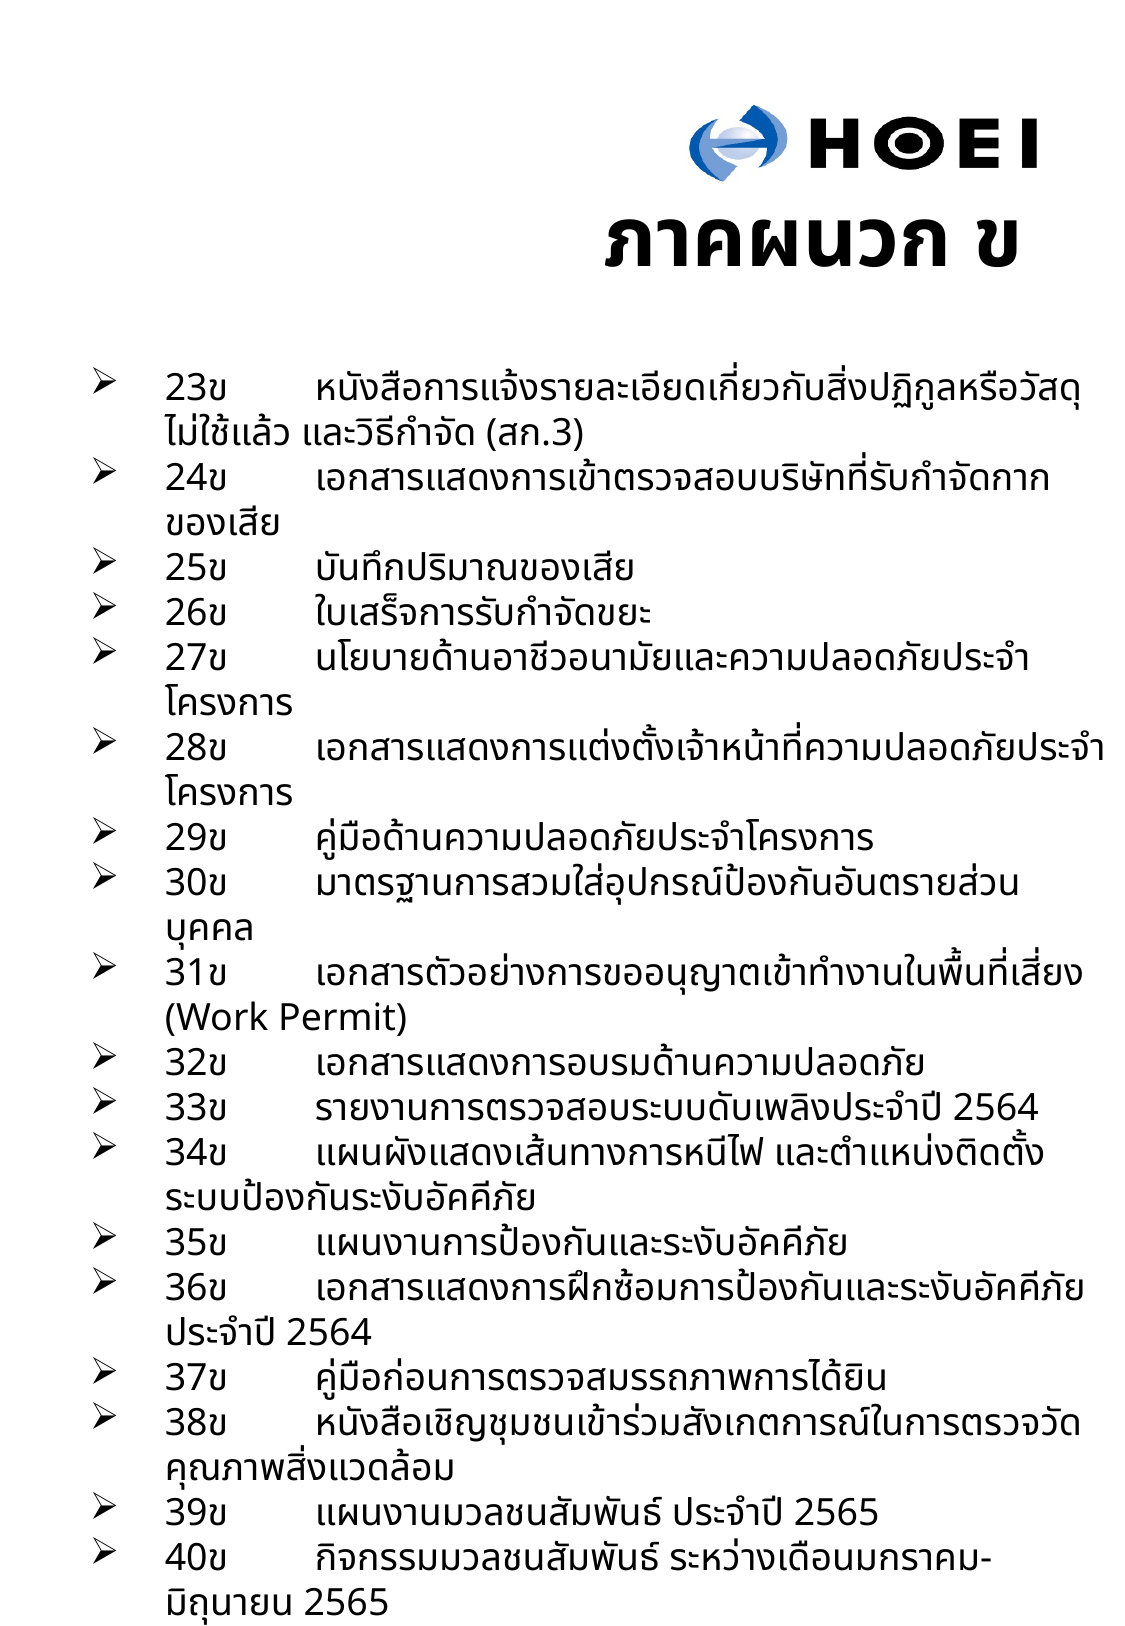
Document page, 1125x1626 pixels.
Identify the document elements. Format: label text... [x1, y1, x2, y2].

text_box 23ข หนังสือการแจ้งรายละเอียดเกี่ยวกับสิ่งปฏิกูลหรือวัสดุไม่ใช้แล้ว และวิธีกำจัด (สก.3) 24ข เอกสารแสดงการเข้าตรวจสอบบริษัทที่รับกำจัดกากของเสีย 25ข บันทึกปริมาณของเสีย 26ข ใบเสร็จการรับกำจัดขยะ 27ข นโยบายด้านอาชีวอนามัยและความปลอดภัยประจำโครงการ 28ข เอกสารแสดงการแต่งตั้งเจ้าหน้าที่ความปลอดภัยประจำโครงการ 29ข คู่มือด้านความปลอดภัยประจำโครงการ 30ข มาตรฐานการสวมใส่อุปกรณ์ป้องกันอันตรายส่วนบุคคล 31ข เอกสารตัวอย่างการขออนุญาตเข้าทำงานในพื้นที่เสี่ยง (Work Permit) 32ข เอกสารแสดงการอบรมด้านความปลอดภัย 33ข รายงานการตรวจสอบระบบดับเพลิงประจำปี 2564 34ข แผนผังแสดงเส้นทางการหนีไฟ และตำแหน่งติดตั้งระบบป้องกันระงับอัคคีภัย 35ข แผนงานการป้องกันและระงับอัคคีภัย 36ข เอกสารแสดงการฝึกซ้อมการป้องกันและระงับอัคคีภัย ประจำปี 2564 37ข คู่มือก่อนการตรวจสมรรถภาพการได้ยิน 38ข หนังสือเชิญชุมชนเข้าร่วมสังเกตการณ์ในการตรวจวัดคุณภาพสิ่งแวดล้อม 39ข แผนงานมวลชนสัมพันธ์ ประจำปี 2565 40ข กิจกรรมมวลชนสัมพันธ์ ระหว่างเดือนมกราคม-มิถุนายน 2565 41ข สัดส่วนพนักงานและพนักงานท้องถิ่น 42ข เอกสารแสดงการติดต่อเข้าเยี่ยมชมโครงการ 43ข แบบฟอร์มบันทึกการเกิดอุบัติเหตุ 44ข ข้อมูลสถิติผู้ป่วยตามกลุ่มสาเหตุโรค 45ข แบบสำรวจความคิดเห็นประชาชนต่อการดำเนินงาน ของบริษัท โฮเอ เมทัล (ประเทศไทย) จำกัด ประจำปี 2564 46ข พื้นที่สีเขียวปัจจุบันของโครงการ [74, 355, 1125, 1625]
picture [687, 103, 1038, 183]
text_box ภาคผนวก ข [48, 175, 1038, 291]
